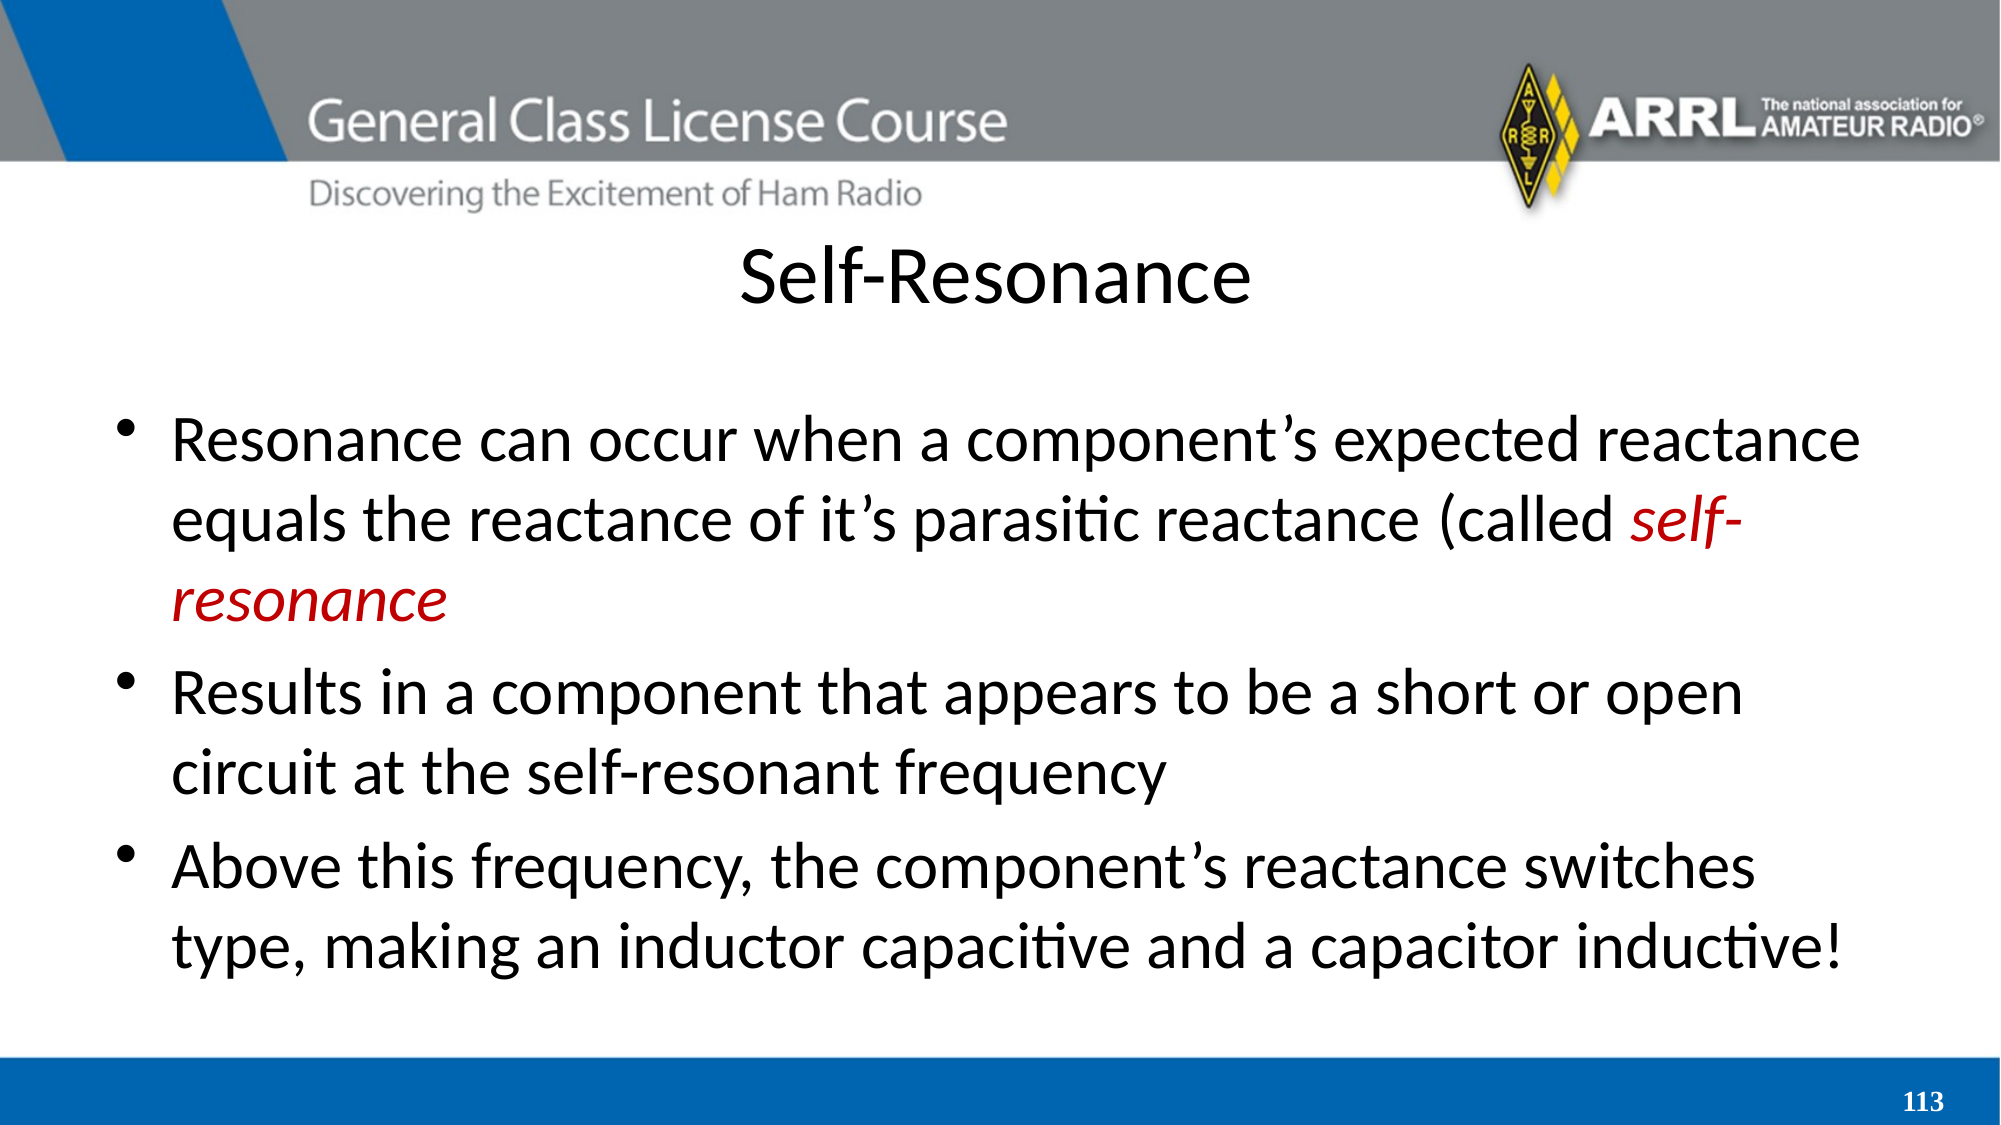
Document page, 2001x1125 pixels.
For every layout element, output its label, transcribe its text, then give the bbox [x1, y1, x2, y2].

picture [0, 0, 2001, 1125]
title Self-Resonance [96, 212, 1897, 356]
list Resonance can occur when a component’s expected reactance equals the reactance of it’s parasitic reactance (called self-resonance Results in a component that appears to be a short or open circuit at the self-resonant frequency Above this frequency, the component’s reactance switches type, making an inductor capacitive and a capacitor inductive! [99, 387, 1900, 1025]
